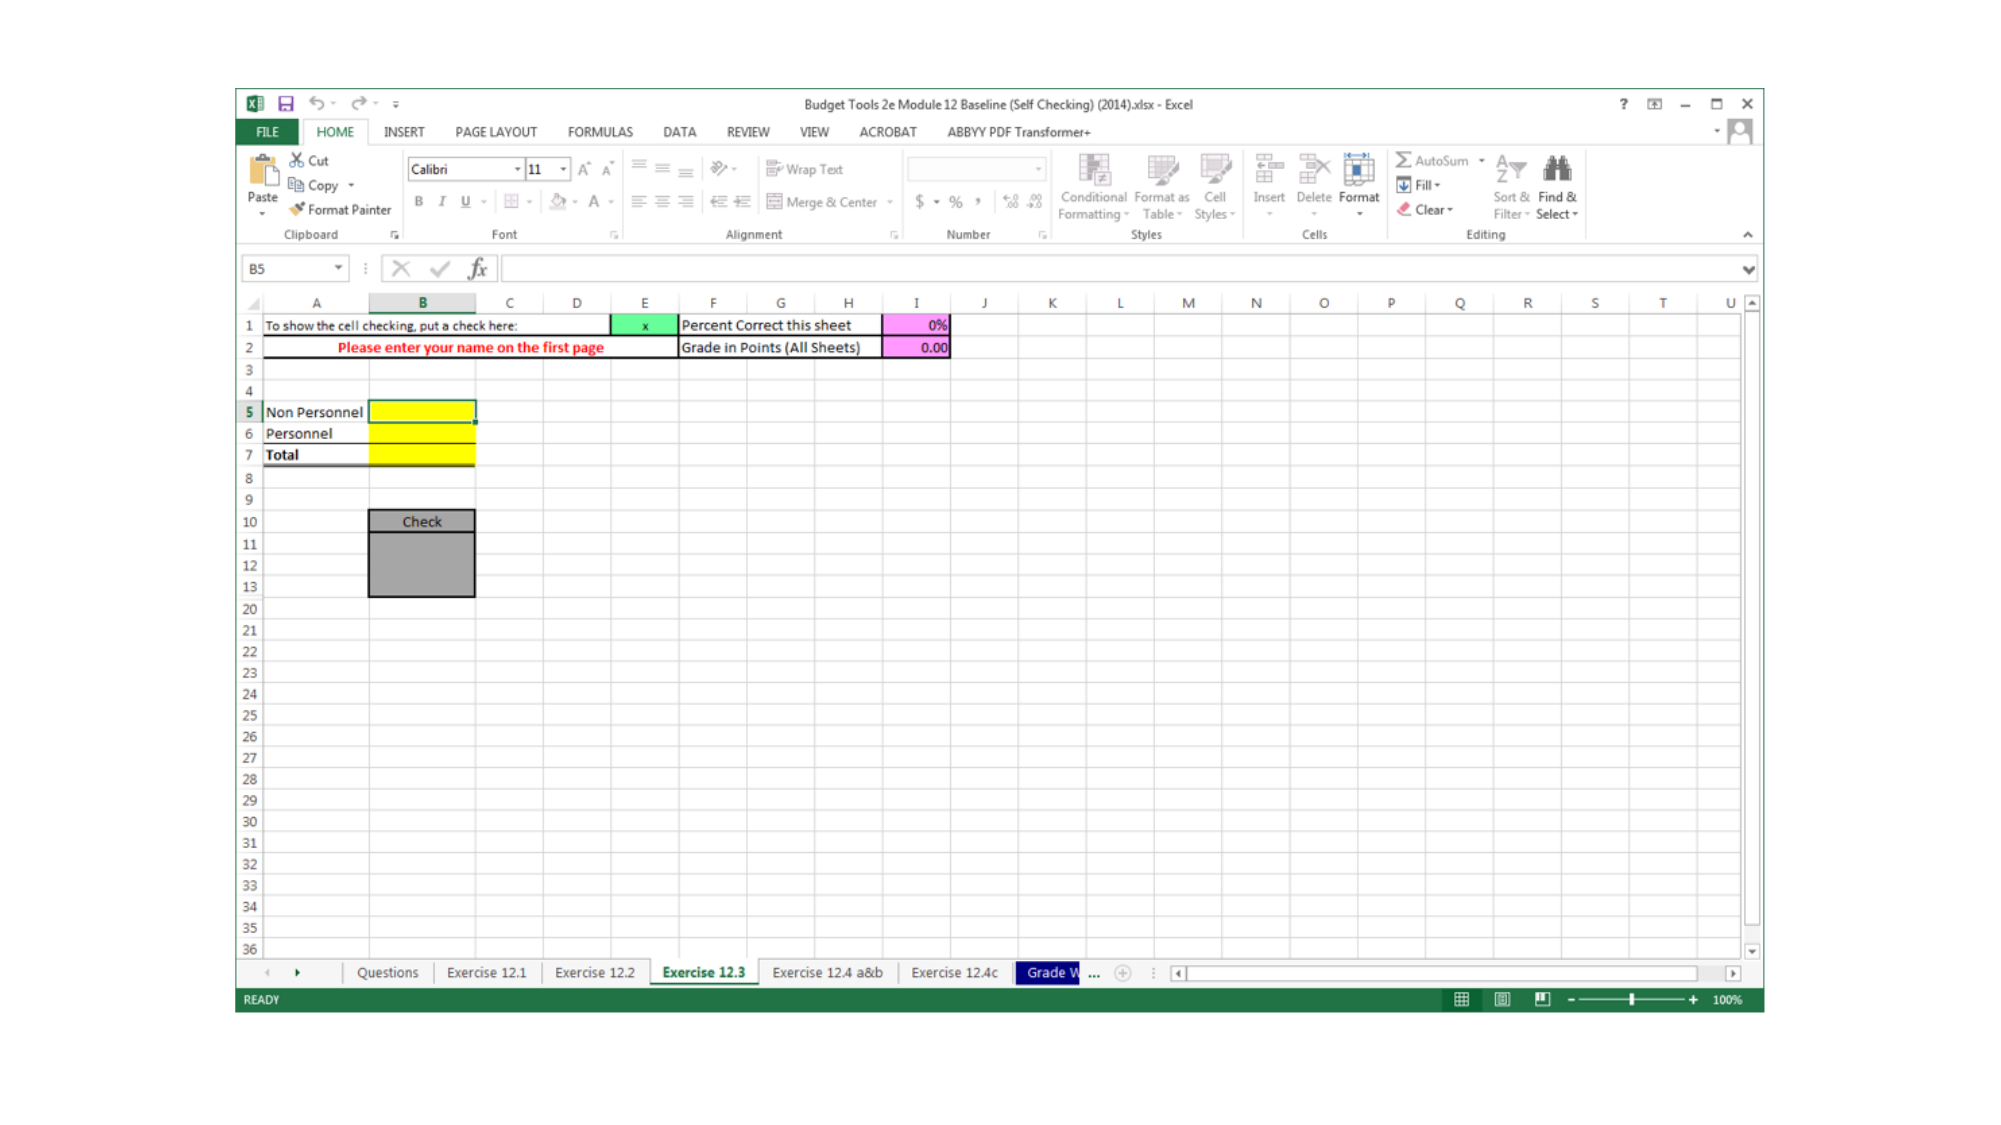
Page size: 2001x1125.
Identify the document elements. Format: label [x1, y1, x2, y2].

list [234, 88, 1766, 1014]
